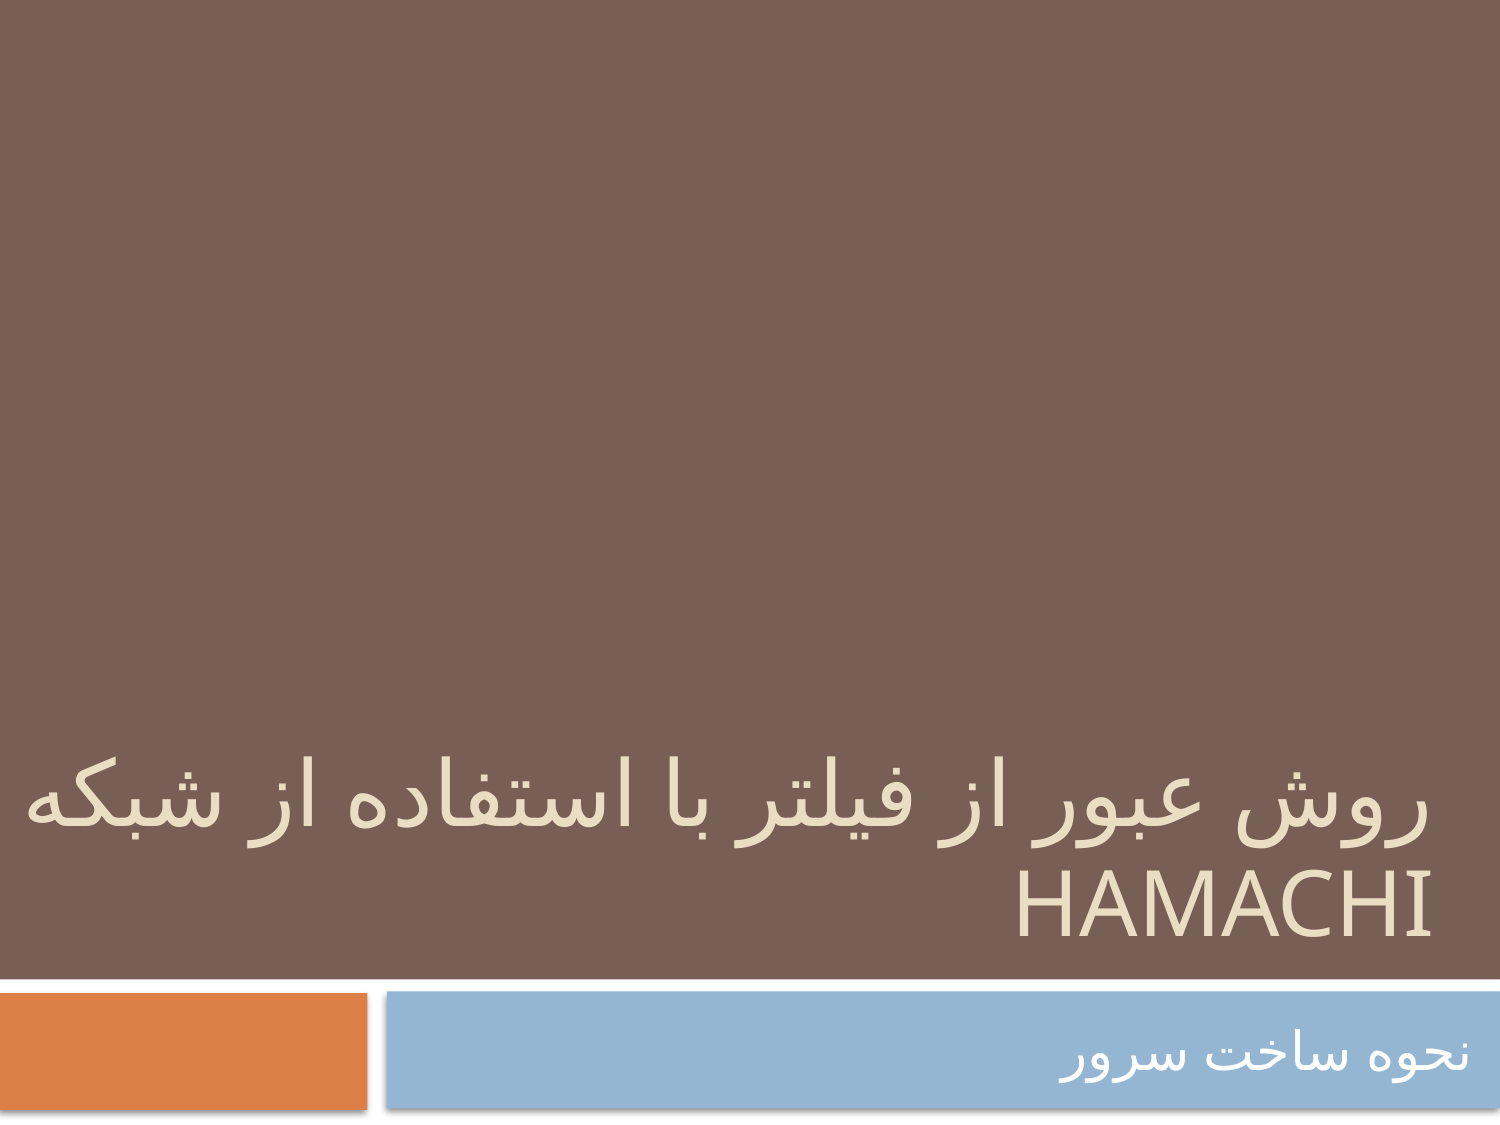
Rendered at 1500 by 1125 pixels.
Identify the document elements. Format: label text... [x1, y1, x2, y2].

subtitle نحوه ساخت سرور [387, 992, 1488, 1105]
title روش عبور از فیلتر با استفاده از شبکه Hamachi [0, 662, 1450, 963]
